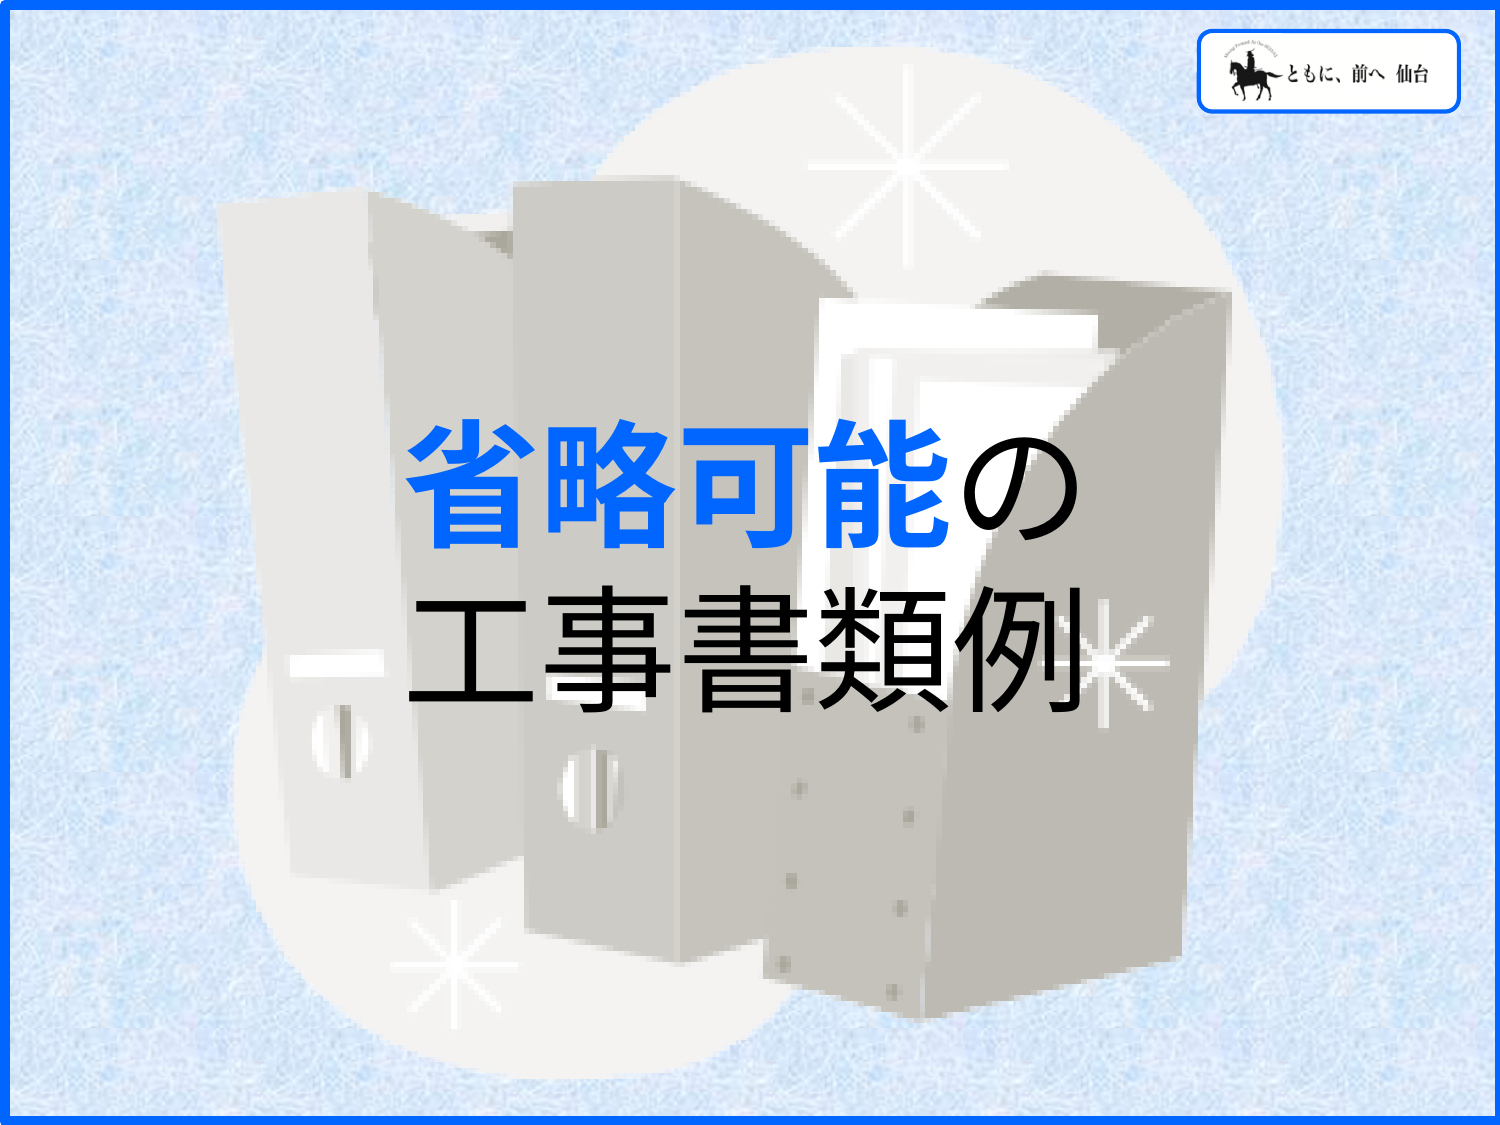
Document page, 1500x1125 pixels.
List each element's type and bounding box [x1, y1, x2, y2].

text_box [3, 3, 1500, 1123]
text_box [1198, 30, 1460, 112]
picture [212, 42, 1288, 1085]
